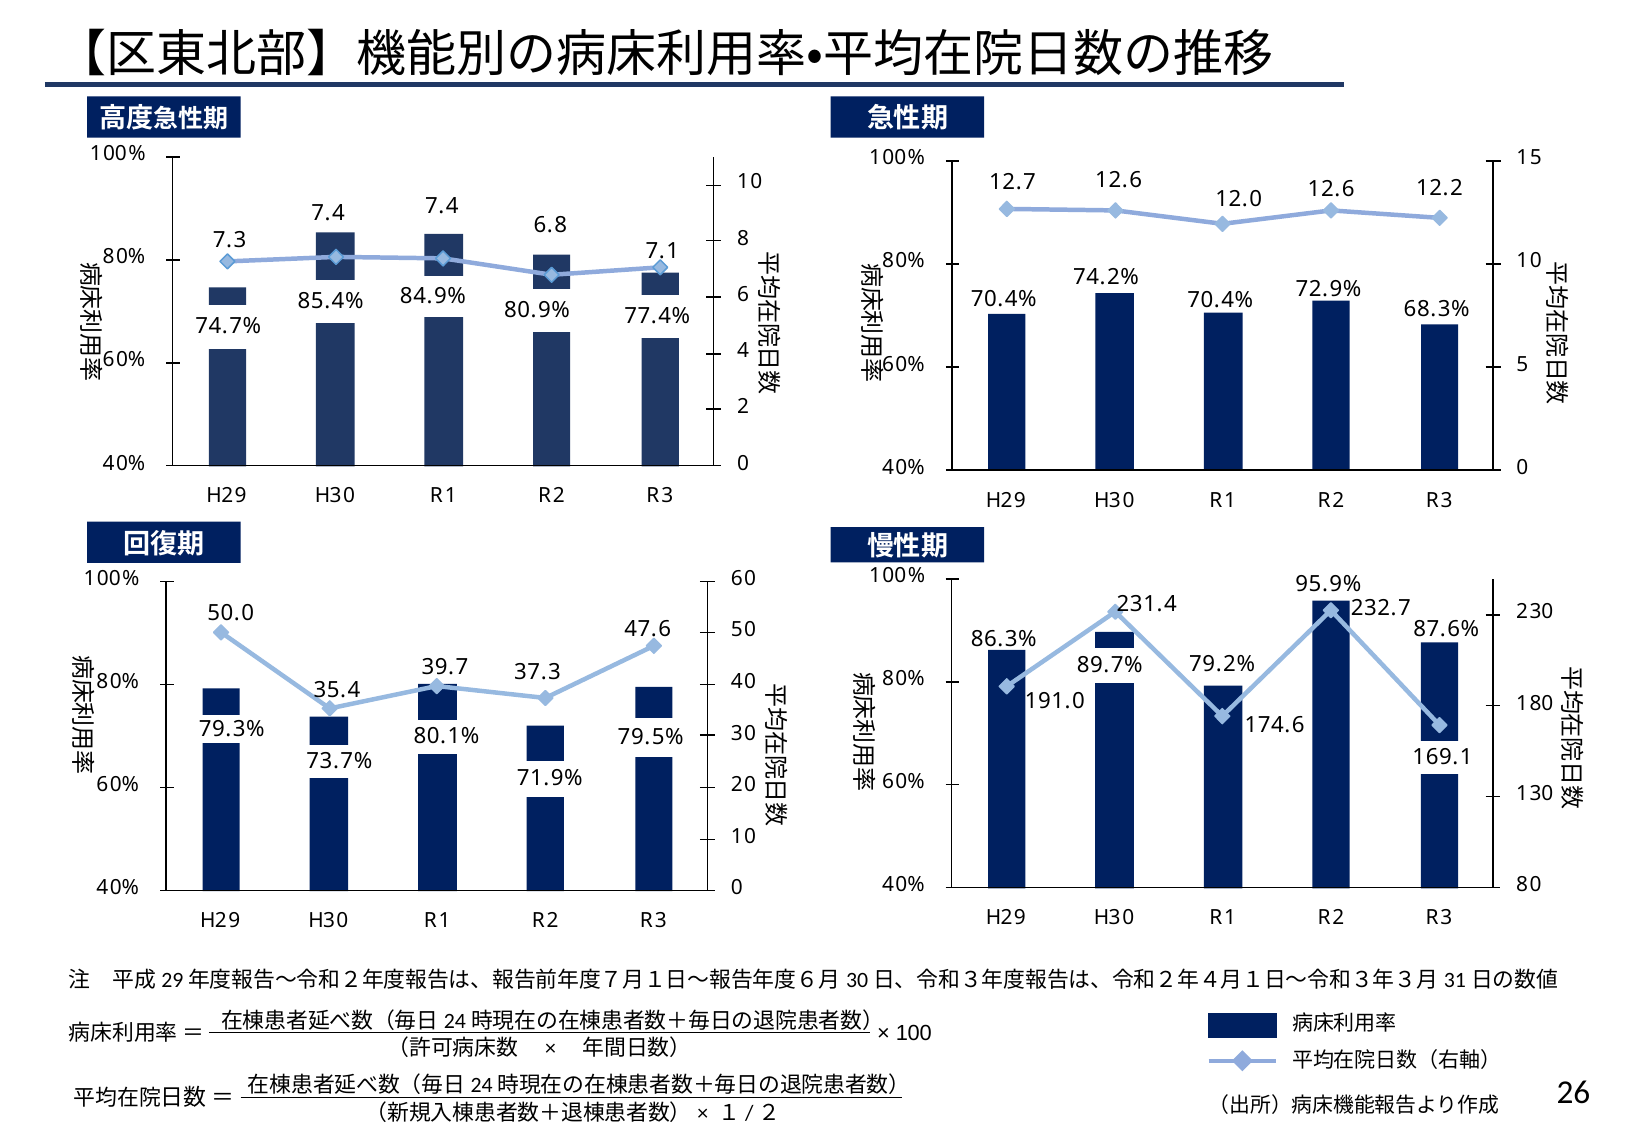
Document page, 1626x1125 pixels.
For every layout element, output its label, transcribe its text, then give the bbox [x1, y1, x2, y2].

picture [62, 555, 801, 968]
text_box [44, 1070, 939, 1125]
picture [1193, 1005, 1519, 1077]
text_box 急性期 [830, 95, 985, 139]
slide_number 25 [1239, 1060, 1606, 1121]
picture [851, 552, 1589, 965]
text_box 高度急性期 [86, 95, 242, 130]
text_box （出所）病床機能報告より作成 [1194, 1084, 1569, 1125]
text_box 注 平成29年度報告～令和２年度報告は、報告前年度７月１日～報告年度６月30日、令和３年度報告は、令和２年４月１日～令和３年３月31日の数値 [68, 965, 1585, 993]
picture [68, 130, 807, 541]
text_box 回復期 [86, 541, 242, 555]
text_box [69, 1005, 962, 1062]
text_box 慢性期 [830, 526, 985, 563]
picture [848, 135, 1587, 546]
title 【区東北部】機能別の病床利用率・平均在院日数の推移 [44, 13, 1344, 82]
